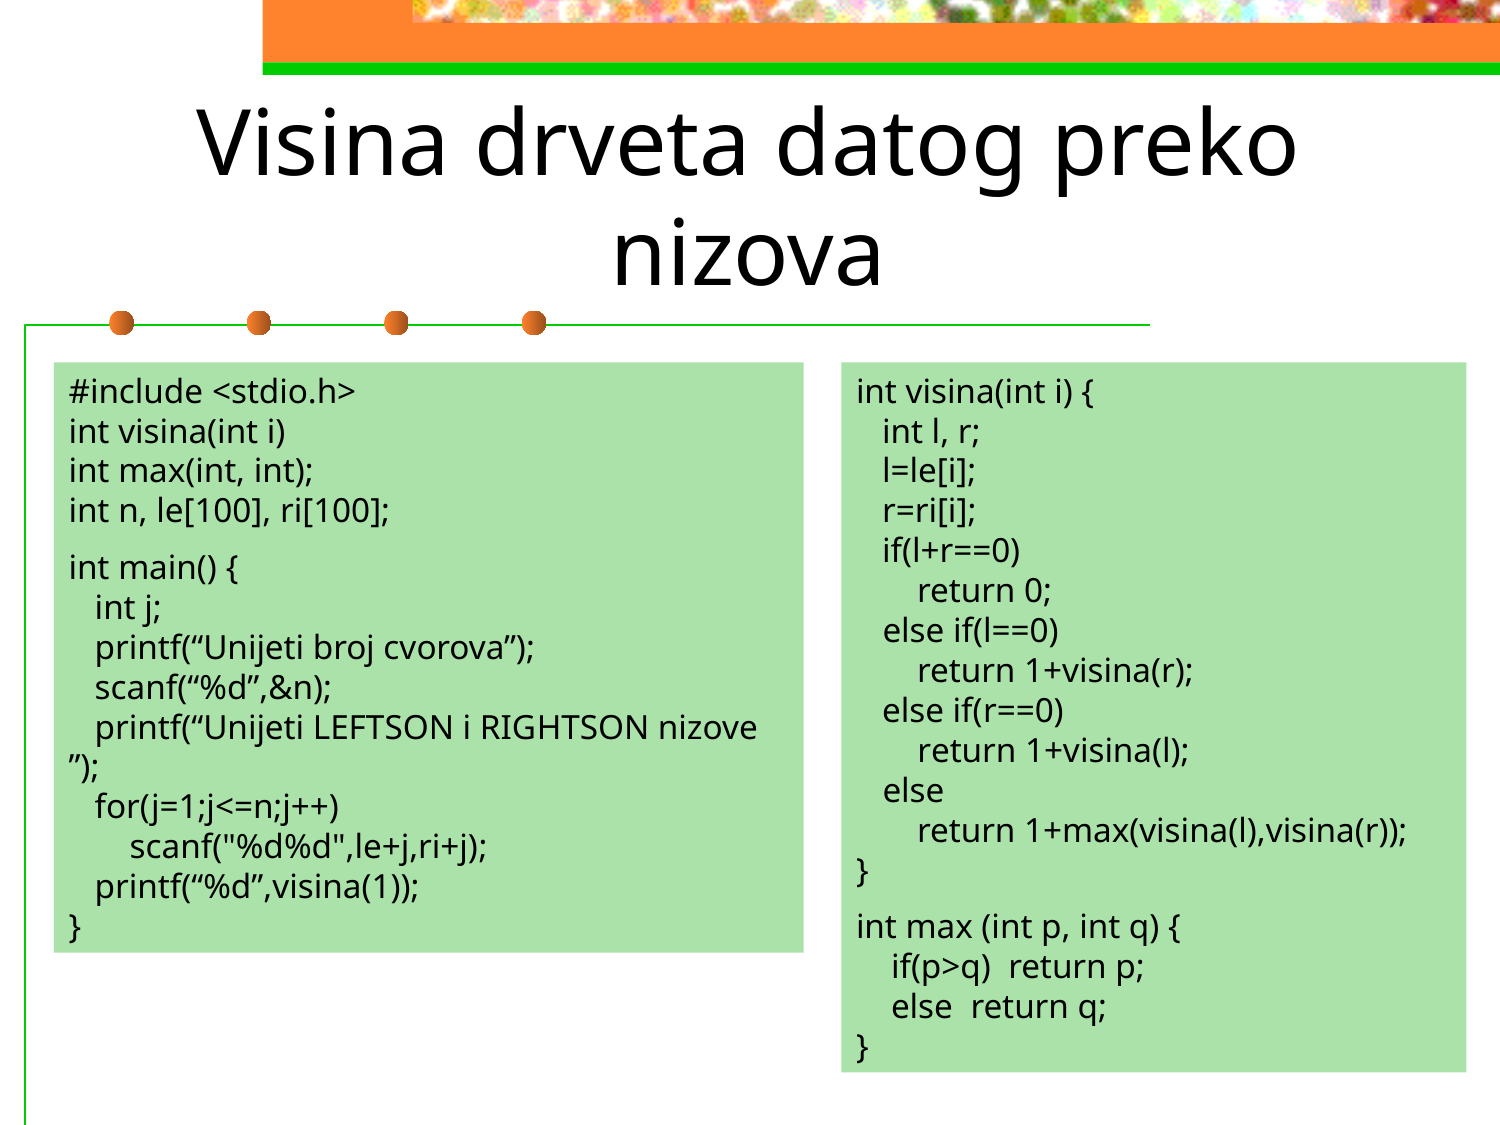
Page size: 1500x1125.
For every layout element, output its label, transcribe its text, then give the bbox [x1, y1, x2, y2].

text_box #include <stdio.h> int visina(int i) int max(int, int); int n, le[100], ri[100]; int main() { int j; printf(“Unijeti broj cvorova”); scanf(“%d”,&n); printf(“Unijeti LEFTSON i RIGHTSON nizove ”); for(j=1;j<=n;j++) scanf("%d%d",le+j,ri+j); printf(“%d”,visina(1)); } [53, 362, 804, 953]
title Visina drveta datog preko nizova [48, 99, 1449, 288]
picture [412, 0, 1500, 23]
text_box int visina(int i) { int l, r; l=le[i]; r=ri[i]; if(l+r==0) return 0; else if(l==0) return 1+visina(r); else if(r==0) return 1+visina(l); else return 1+max(visina(l),visina(r)); } int max (int p, int q) { if(p>q) return p; else return q; } [841, 362, 1467, 1073]
